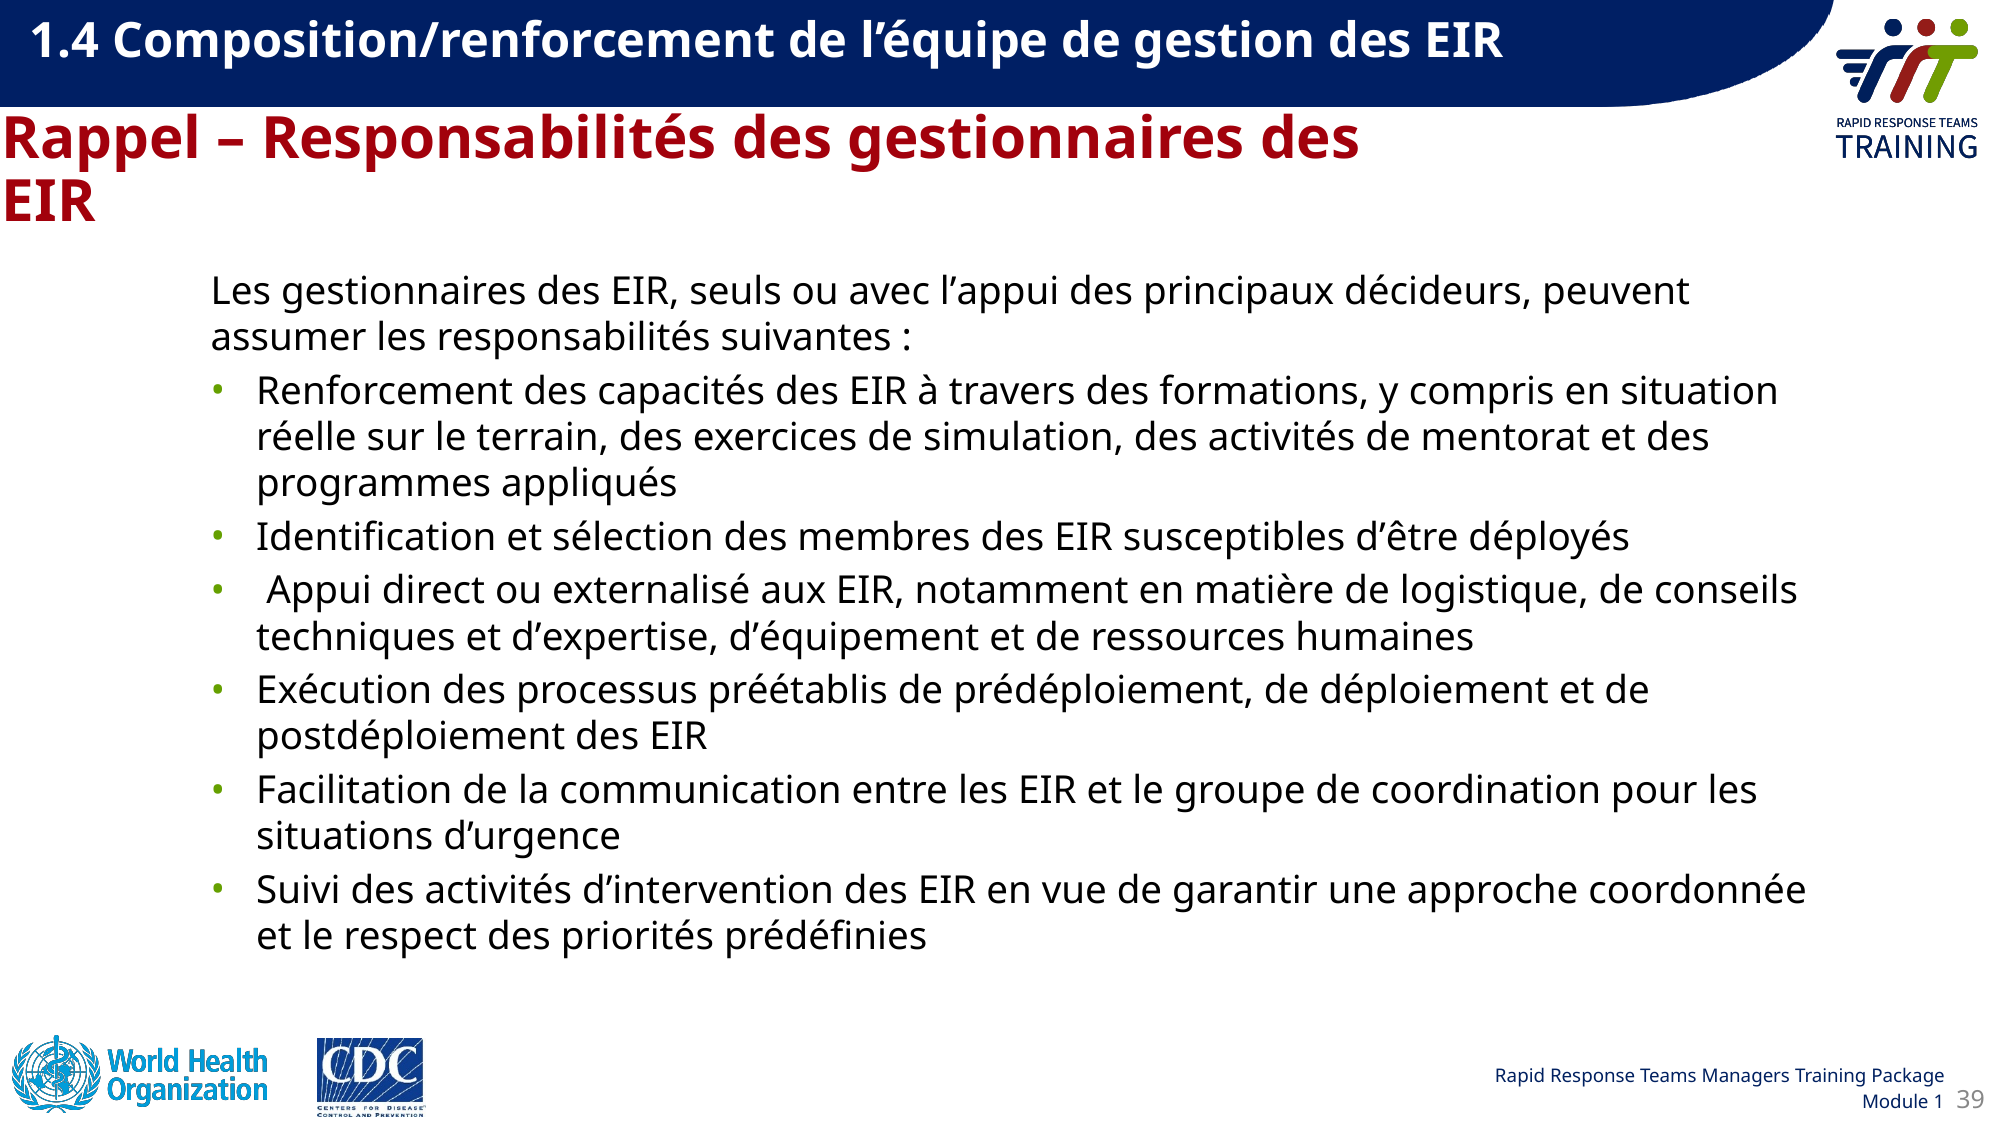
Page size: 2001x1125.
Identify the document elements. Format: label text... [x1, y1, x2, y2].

picture [40, 1062, 47, 1070]
picture [22, 1062, 26, 1077]
picture [0, 0, 1978, 167]
picture [12, 1035, 54, 1068]
title Rappel – Responsabilités des gestionnaires des EIR [0, 73, 1449, 266]
picture [24, 1054, 36, 1087]
picture [59, 1035, 267, 1113]
picture [36, 1088, 78, 1105]
picture [50, 1108, 62, 1113]
picture [30, 1083, 37, 1091]
picture [34, 1054, 43, 1078]
picture [12, 1083, 48, 1113]
text_box 1.4 Composition/renforcement de l’équipe de gestion des EIR [22, 7, 1534, 110]
list Les gestionnaires des EIR, seuls ou avec lʼappui des principaux décideurs, peuvent assumer les responsabilités suivantes : Renforcement des capacités des EIR à travers des formations, y compris en situation réelle sur le terrain, des exercices de simulation, des activités de mentorat et des programmes appliqués Identification et sélection des membres des EIR susceptibles dʼêtre déployés Appui direct ou externalisé aux EIR, notamment en matière de logistique, de conseils techniques et dʼexpertise, dʼéquipement et de ressources humaines Exécution des processus préétablis de prédéploiement, de déploiement et de postdéploiement des EIR Facilitation de la communication entre les EIR et le groupe de coordination pour les situations d’urgence Suivi des activités dʼintervention des EIR en vue de garantir une approche coordonnée et le respect des priorités prédéfinies [140, 204, 1855, 969]
picture [317, 1038, 426, 1117]
text_box 39 [1557, 1075, 1993, 1121]
picture [46, 1056, 54, 1062]
picture [71, 1053, 90, 1091]
